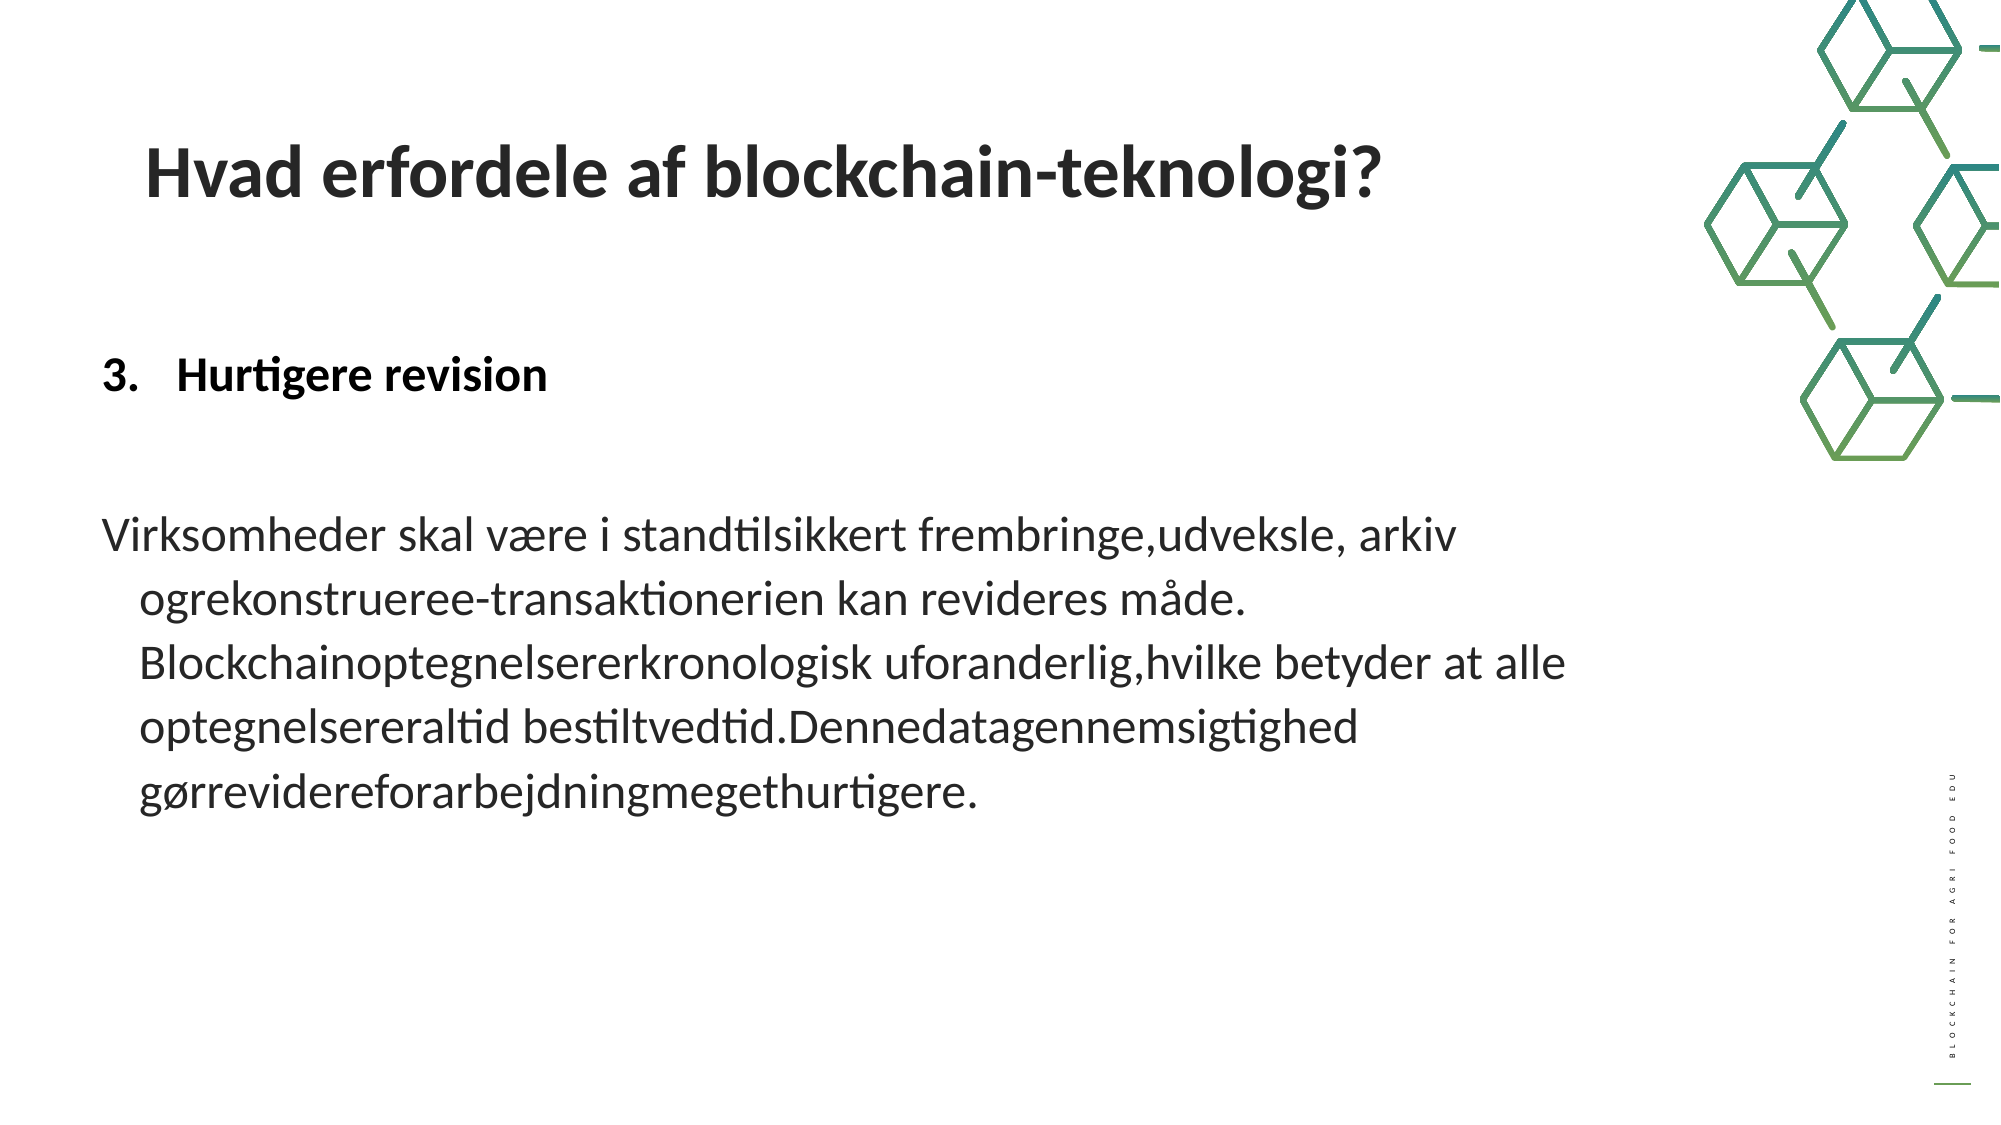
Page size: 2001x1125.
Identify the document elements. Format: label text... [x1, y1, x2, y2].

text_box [1704, 0, 2000, 461]
list Hurtigere revision Virksomheder skal være i standtilsikkert frembringe,udveksle, arkiv ogrekonstrueree-transaktionerien kan revideres måde. Blockchainoptegnelsererkronologisk uforanderlig,hvilke betyder at alle optegnelsereraltid bestiltvedtid.Dennedatagennemsigtighed gørrevidereforarbejdningmegethurtigere. [86, 329, 1825, 1100]
list Hvad erfordele af blockchain-teknologi? [130, 124, 1704, 337]
